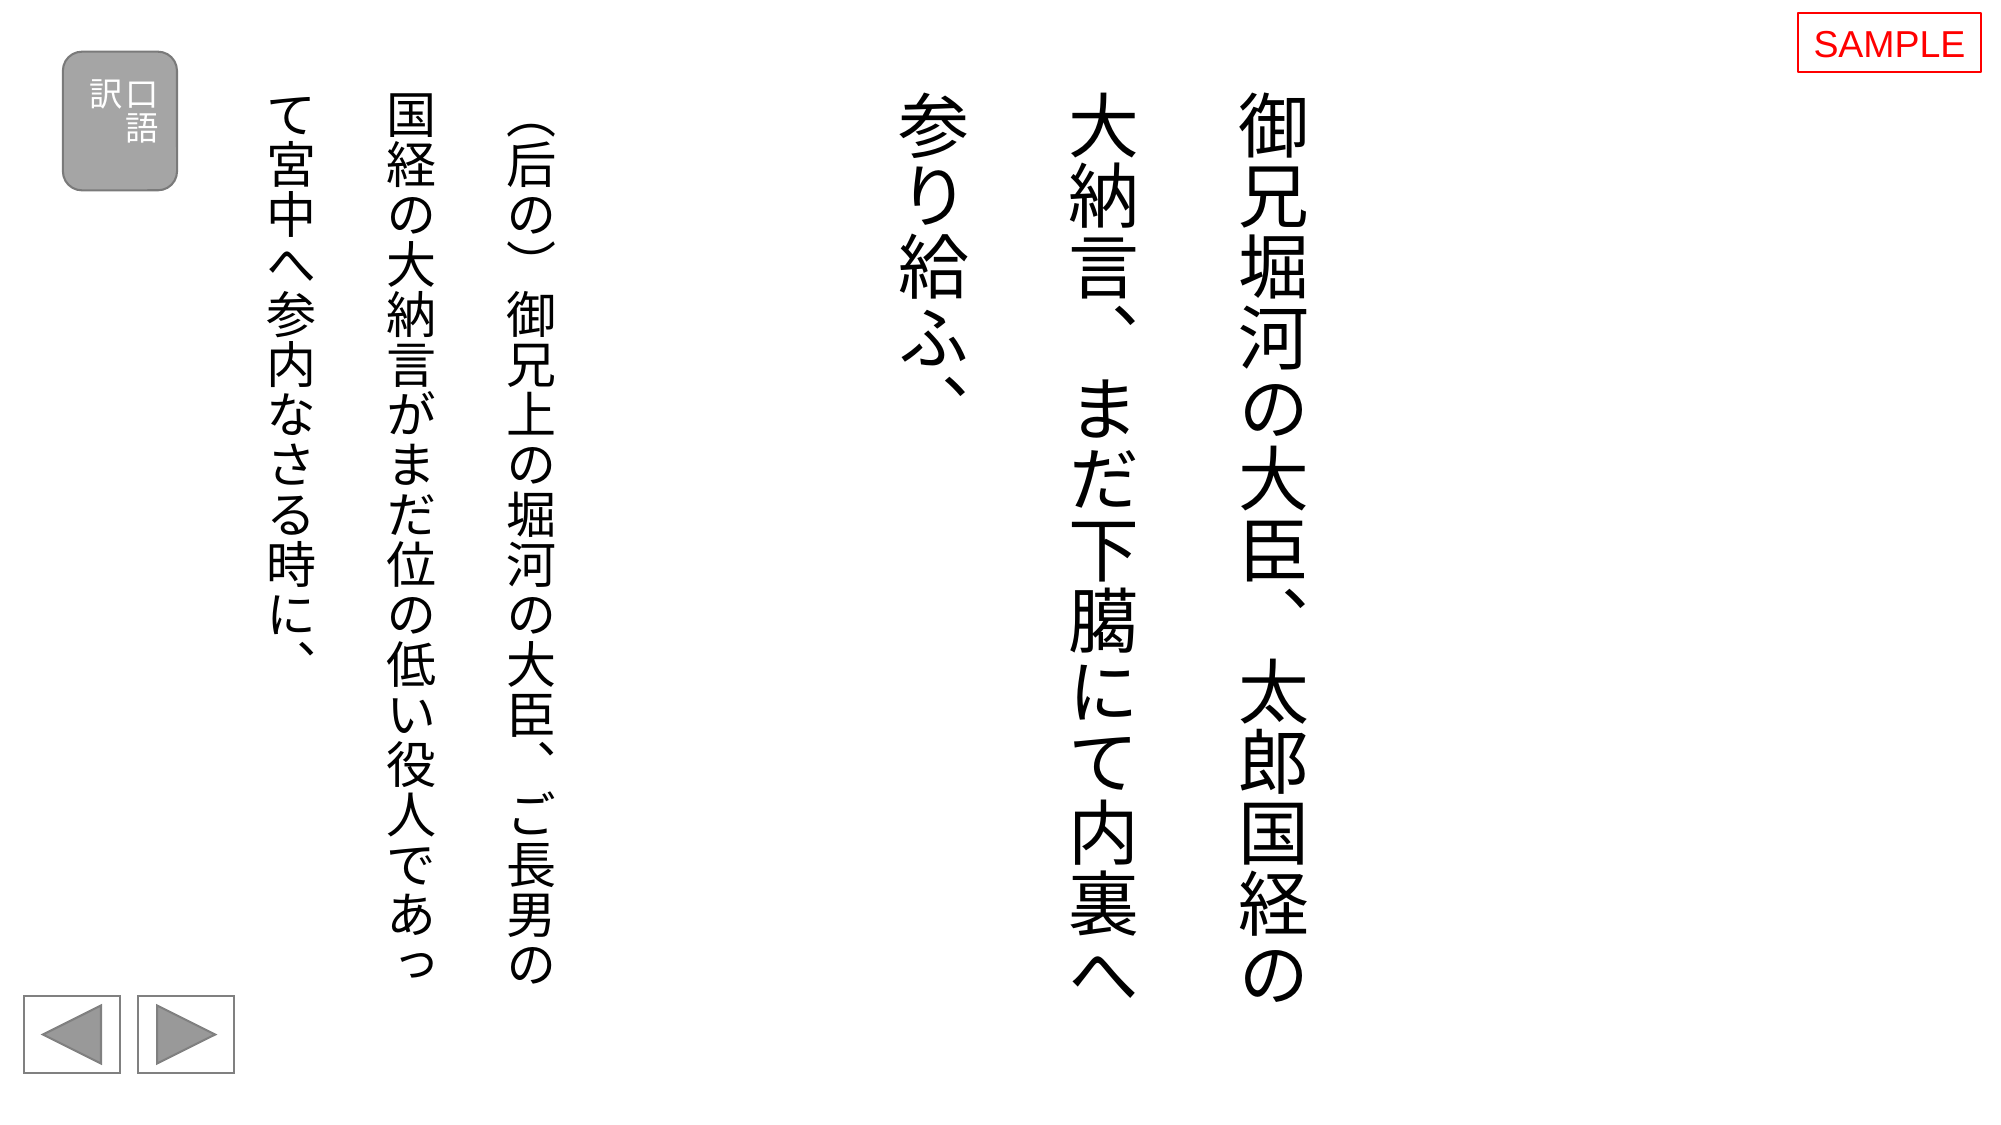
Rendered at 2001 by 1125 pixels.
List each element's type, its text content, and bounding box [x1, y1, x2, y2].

list 口語訳 [76, 62, 155, 183]
list 御兄堀河の大臣、太郎国経の大納言、まだ下臈にて内裏へ参り給ふ、 [881, 75, 1919, 1043]
text_box SAMPLE [1797, 12, 1982, 73]
list （后の）御兄上の堀河の大臣、ご長男の国経の大納言がまだ位の低い役人であって宮中へ参内なさる時に、 [252, 75, 881, 1043]
